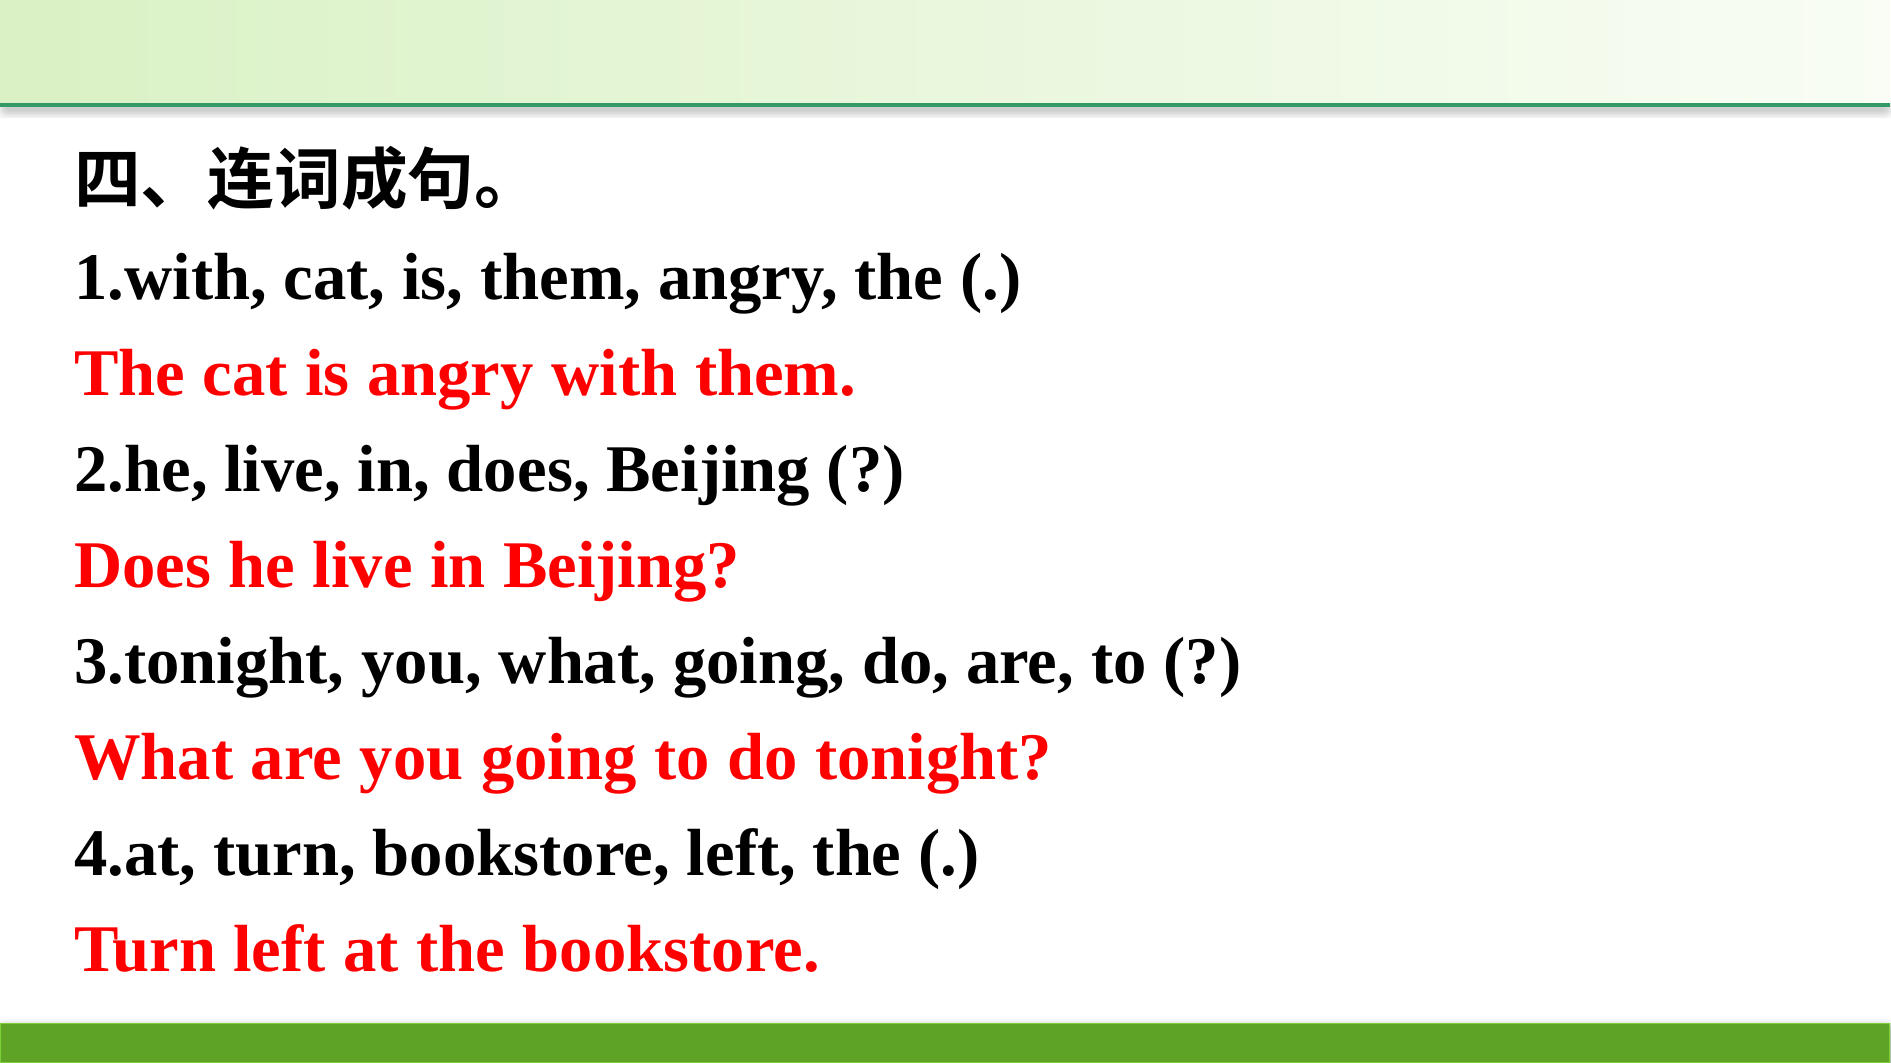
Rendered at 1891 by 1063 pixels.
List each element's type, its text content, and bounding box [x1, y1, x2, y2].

text_box 四、连词成句。 1.with, cat, is, them, angry, the (.) The cat is angry with them. 2.he, live, in, does, Beijing (?) Does he live in Beijing? 3.tonight, you, what, going, do, are, to (?) What are you going to do tonight? 4.at, turn, bookstore, left, the (.) Turn left at the bookstore. [59, 113, 1833, 992]
